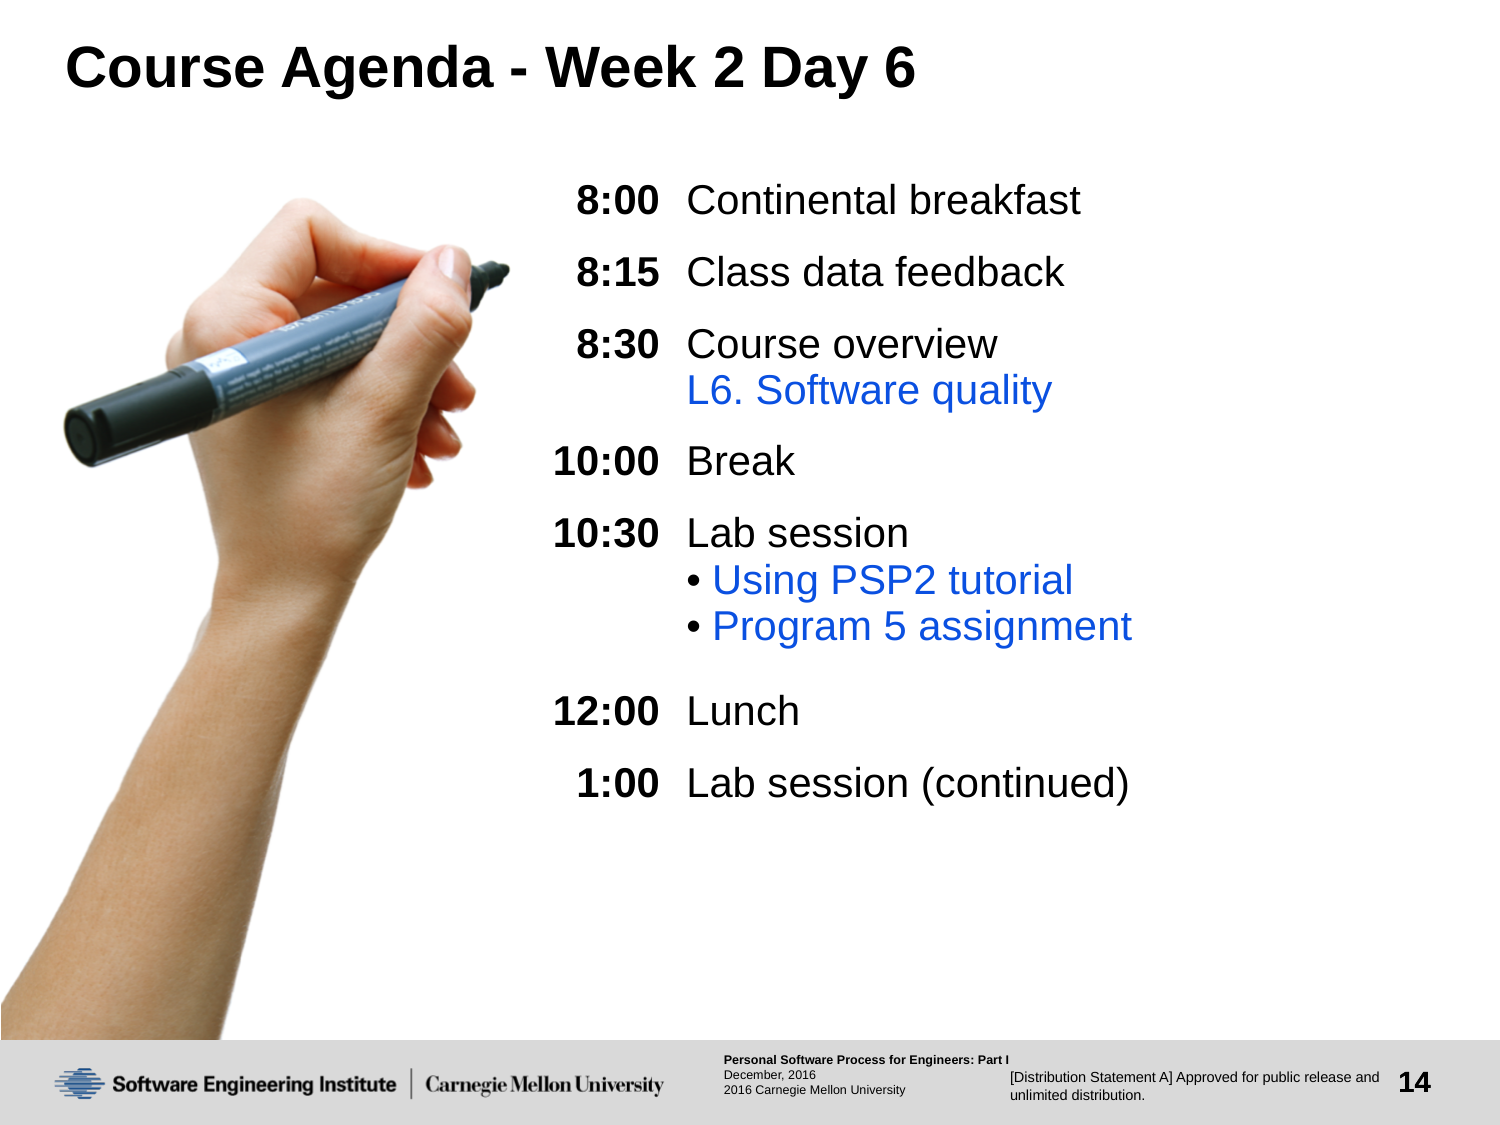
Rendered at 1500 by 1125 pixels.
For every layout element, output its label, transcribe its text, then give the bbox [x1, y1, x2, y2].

table_cell Lab session (continued) [673, 760, 1431, 832]
title Course Agenda - Week 2 Day 6 [65, 37, 1313, 148]
table_cell 8:30 [531, 320, 673, 438]
table_header 8:00 [531, 177, 673, 248]
picture [46, 1061, 673, 1104]
table_cell Lunch [673, 688, 1431, 760]
table_header Continental breakfast [673, 177, 1431, 248]
table_cell 10:30 [531, 510, 673, 688]
picture [1, 180, 532, 1040]
table_cell Break [673, 438, 1431, 510]
table_cell Lab session • Using PSP2 tutorial • Program 5 assignment [673, 510, 1431, 688]
table_cell 12:00 [531, 688, 673, 760]
table_cell Course overview L6. Software quality [673, 320, 1431, 438]
table_cell 1:00 [531, 760, 673, 832]
table_cell 8:15 [531, 248, 673, 320]
table_cell 10:00 [531, 438, 673, 510]
table_cell Class data feedback [673, 248, 1431, 320]
